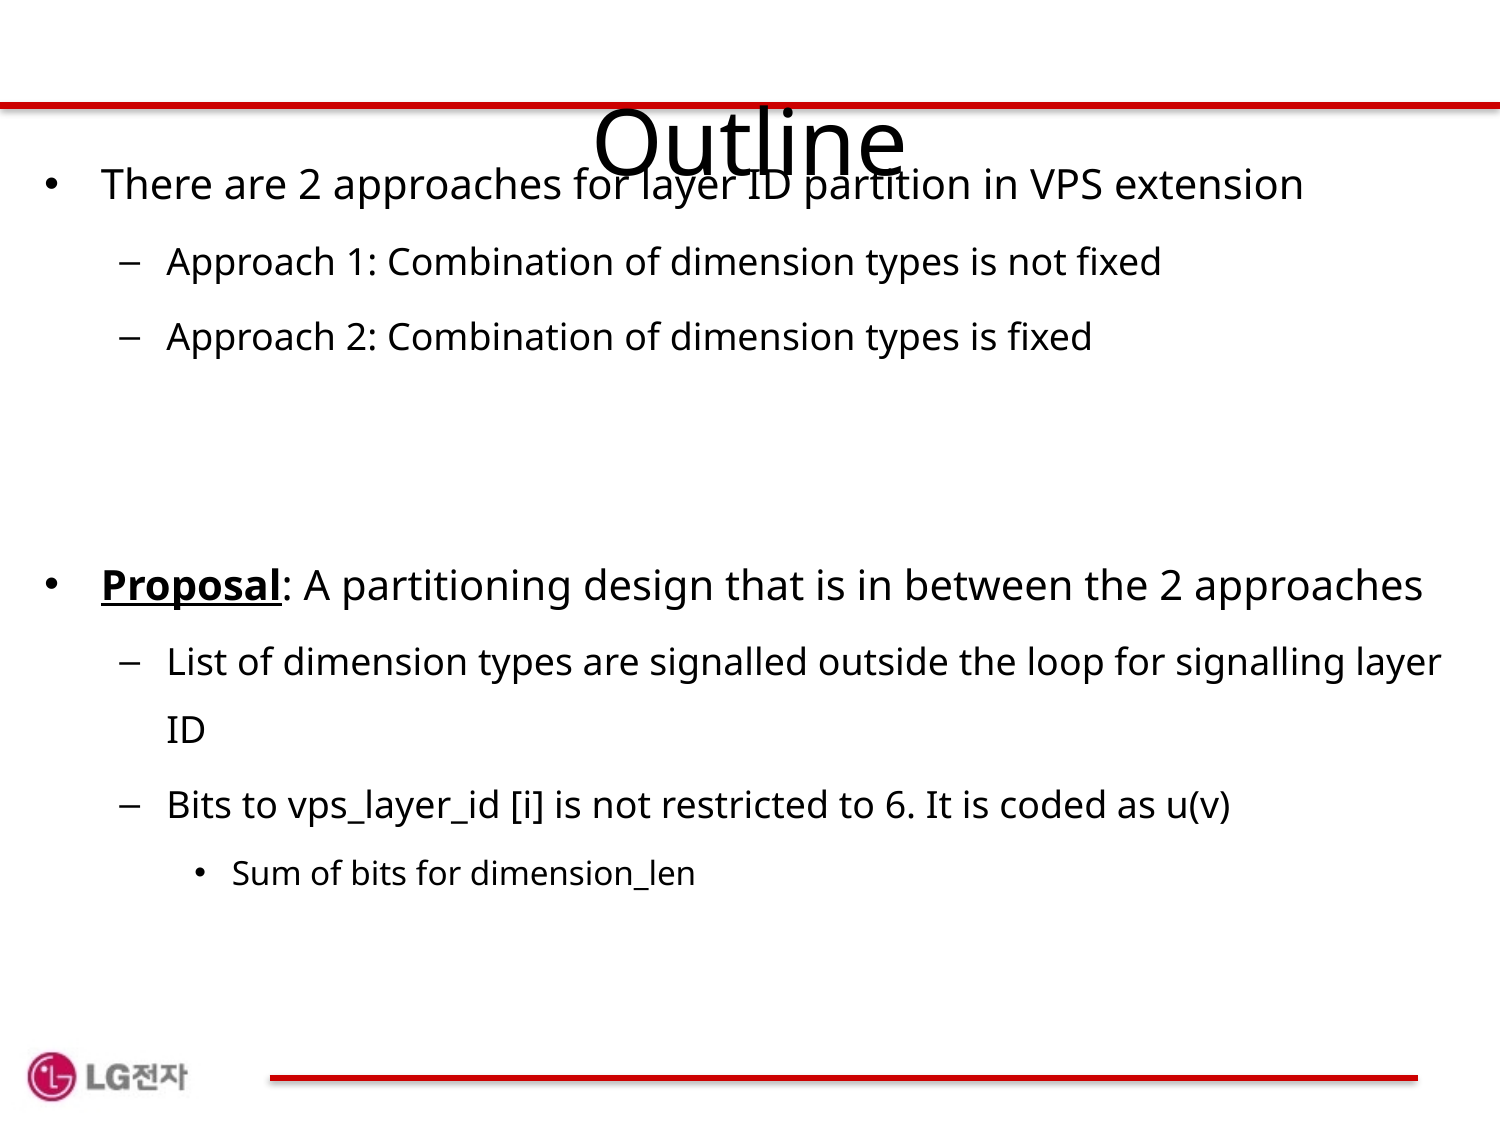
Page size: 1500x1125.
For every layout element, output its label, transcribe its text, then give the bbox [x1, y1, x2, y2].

title Outline [74, 44, 1426, 125]
picture [0, 1037, 249, 1125]
list There are 2 approaches for layer ID partition in VPS extension Approach 1: Combination of dimension types is not fixed Approach 2: Combination of dimension types is fixed Proposal: A partitioning design that is in between the 2 approaches List of dimension types are signalled outside the loop for signalling layer ID Bits to vps_layer_id [i] is not restricted to 6. It is coded as u(v) Sum of bits for dimension_len [29, 125, 1471, 1059]
